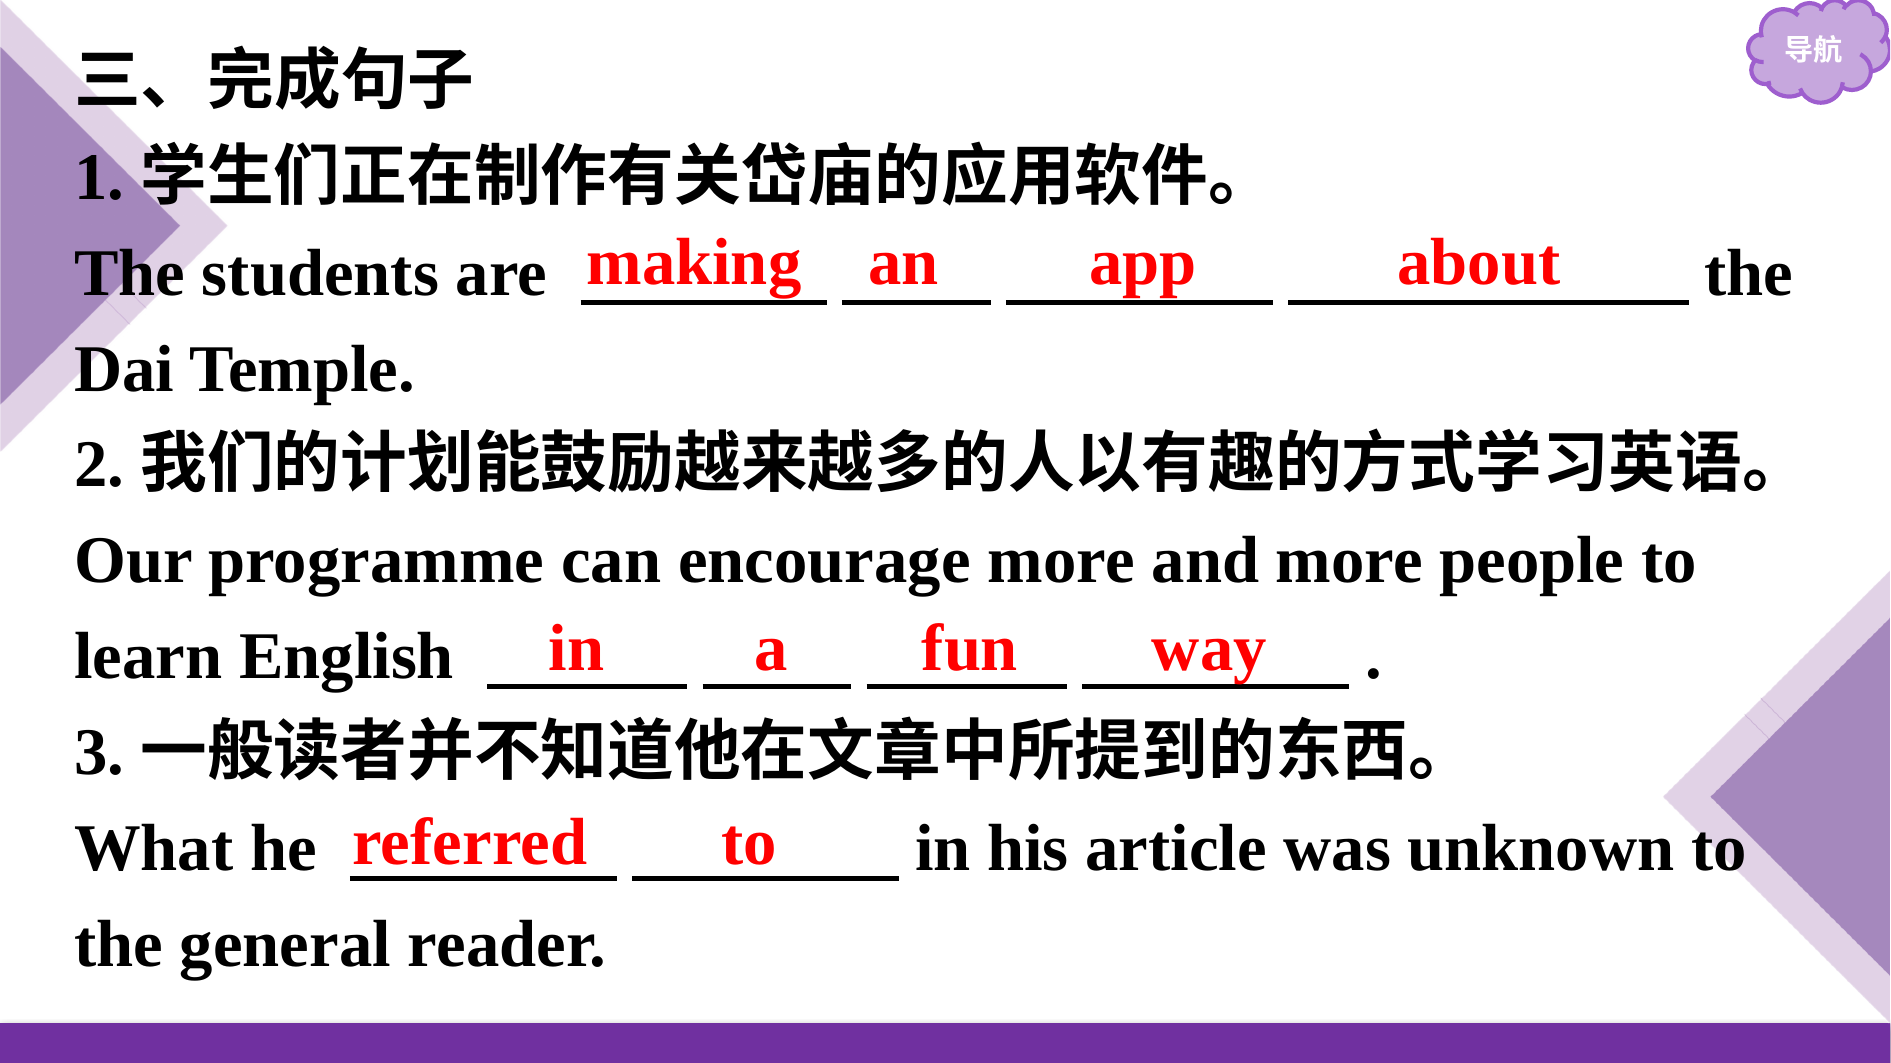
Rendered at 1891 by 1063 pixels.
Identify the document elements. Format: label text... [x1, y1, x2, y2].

picture [1, 0, 230, 451]
text_box in a fun way [533, 596, 1283, 691]
text_box referred to [337, 790, 793, 886]
text_box 三、完成句子 1.学生们正在制作有关岱庙的应用软件。 The students are the Dai Temple. 2.我们的计划能鼓励越来越多的人以有趣的方式学习英语。 Our programme can encourage more and more people to learn English . 3.一般读者并不知道他在文章中所提到的东西。 What he in his article was unknown to the general reader. [59, 13, 1833, 988]
picture [1660, 570, 1890, 1024]
text_box making an app about [571, 210, 1577, 306]
